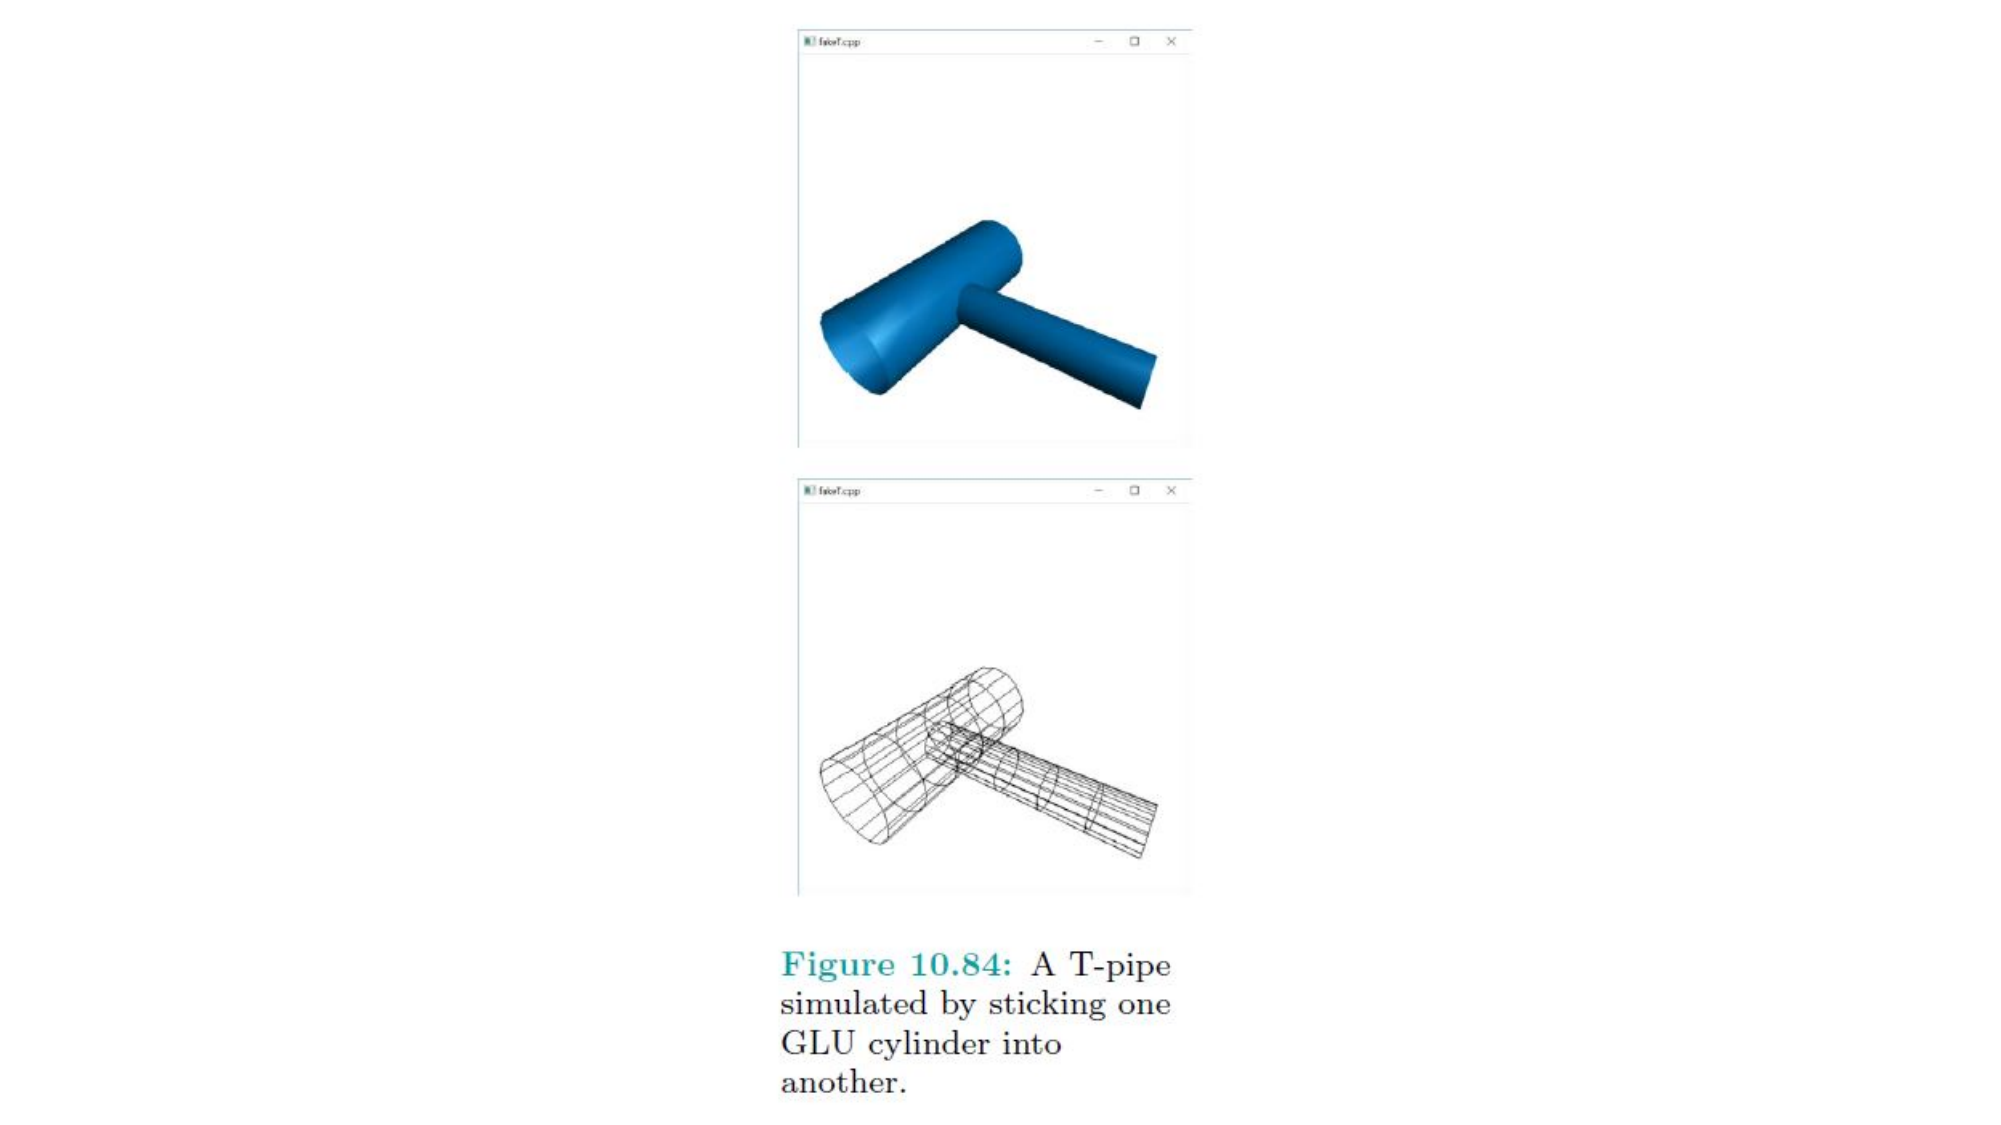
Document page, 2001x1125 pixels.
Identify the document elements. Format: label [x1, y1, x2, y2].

picture [753, 0, 1247, 1125]
